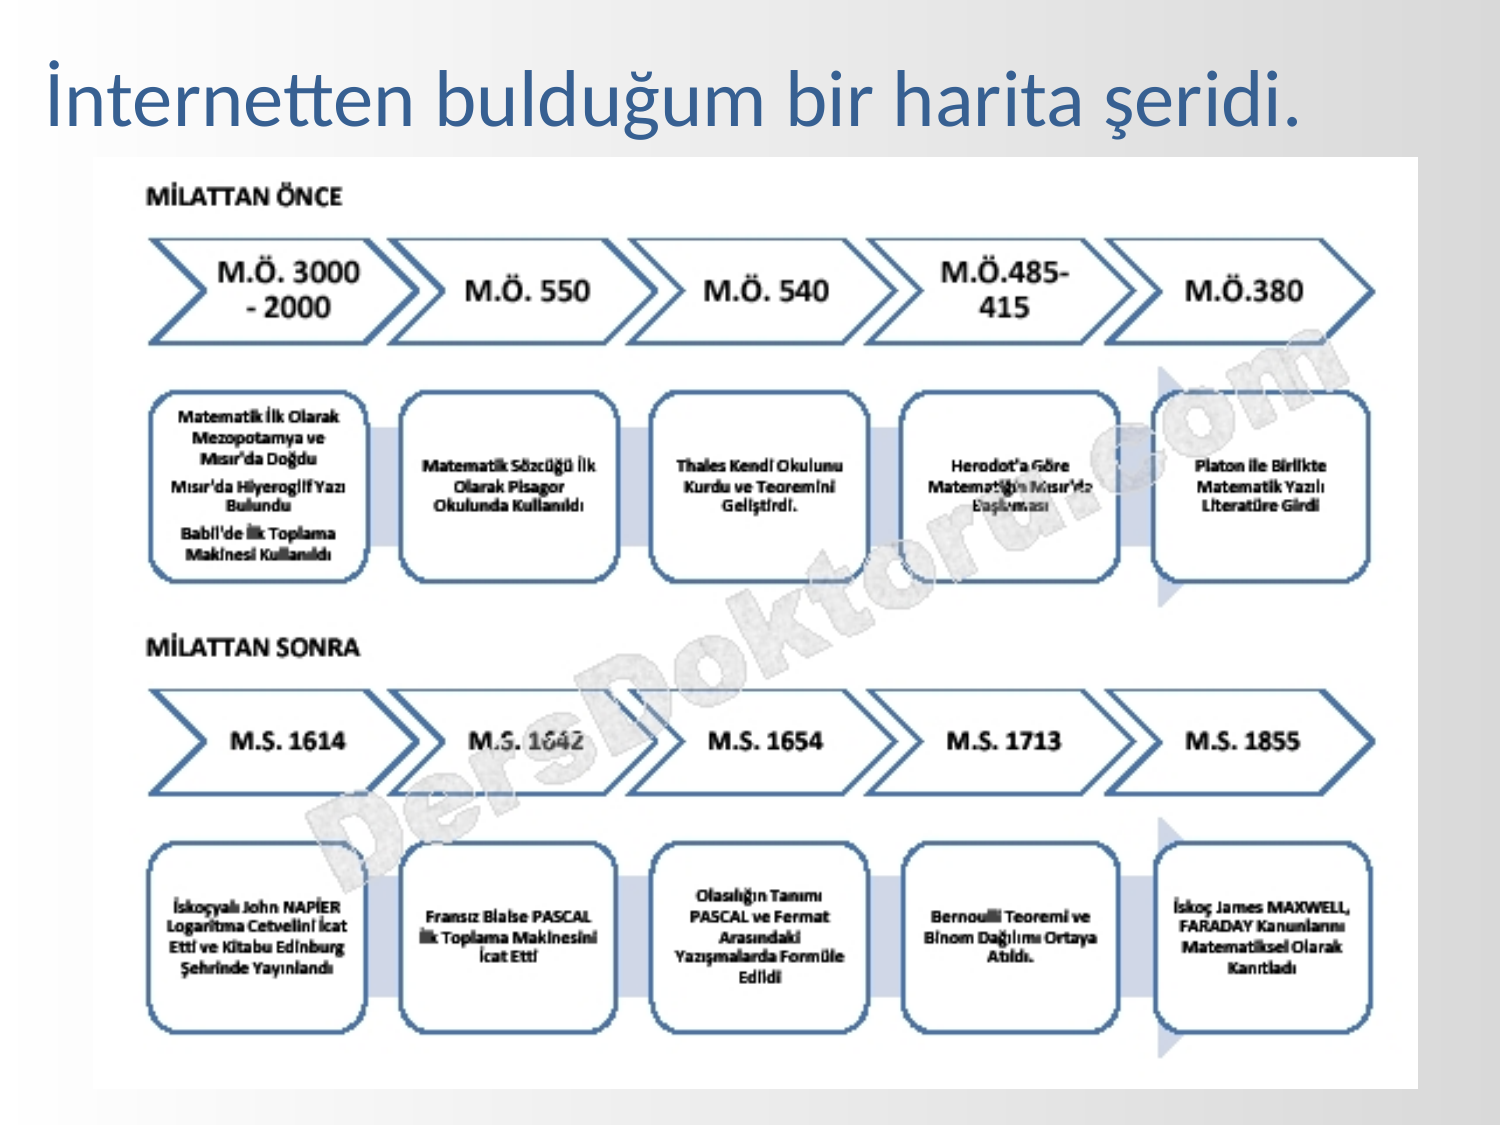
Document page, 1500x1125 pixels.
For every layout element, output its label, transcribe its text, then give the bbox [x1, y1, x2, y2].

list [93, 156, 1419, 1090]
title İnternetten bulduğum bir harita şeridi. [0, 0, 1350, 188]
